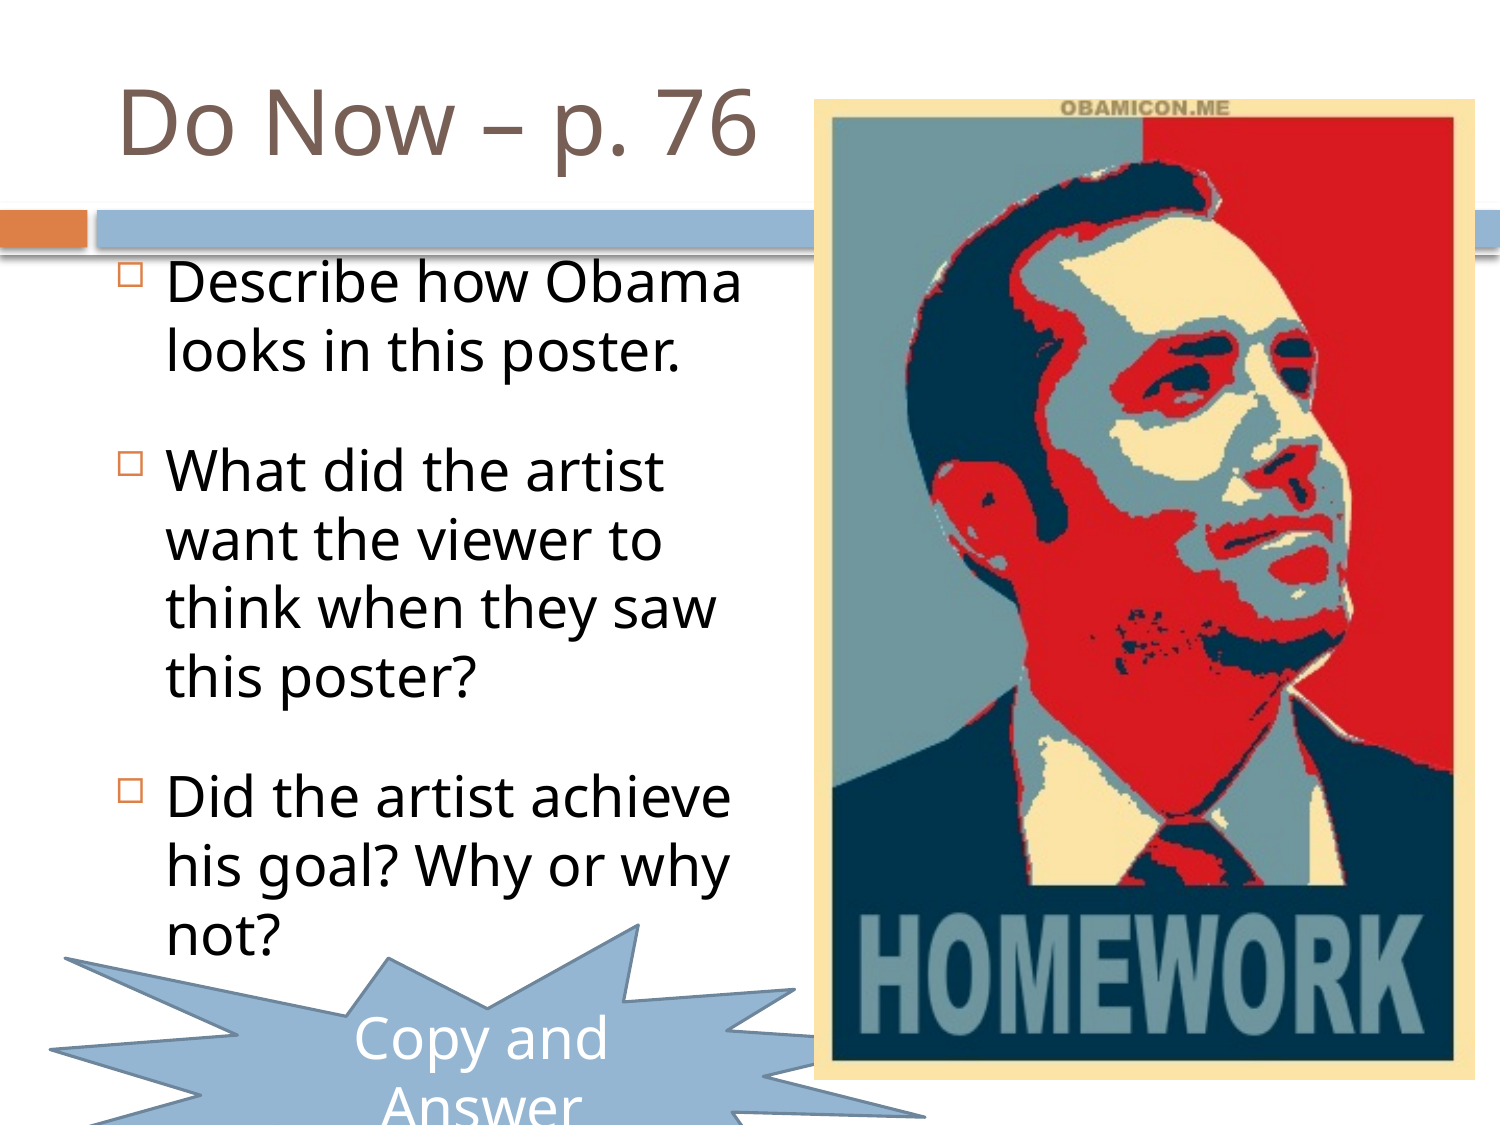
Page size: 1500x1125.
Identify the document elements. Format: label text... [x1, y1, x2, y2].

title Do Now – p. 76 [100, 37, 1438, 200]
text_box Copy and Answer [48, 923, 927, 1125]
picture [814, 99, 1476, 1080]
list Describe how Obama looks in this poster. What did the artist want the viewer to think when they saw this poster? Did the artist achieve his goal? Why or why not? [100, 237, 808, 975]
